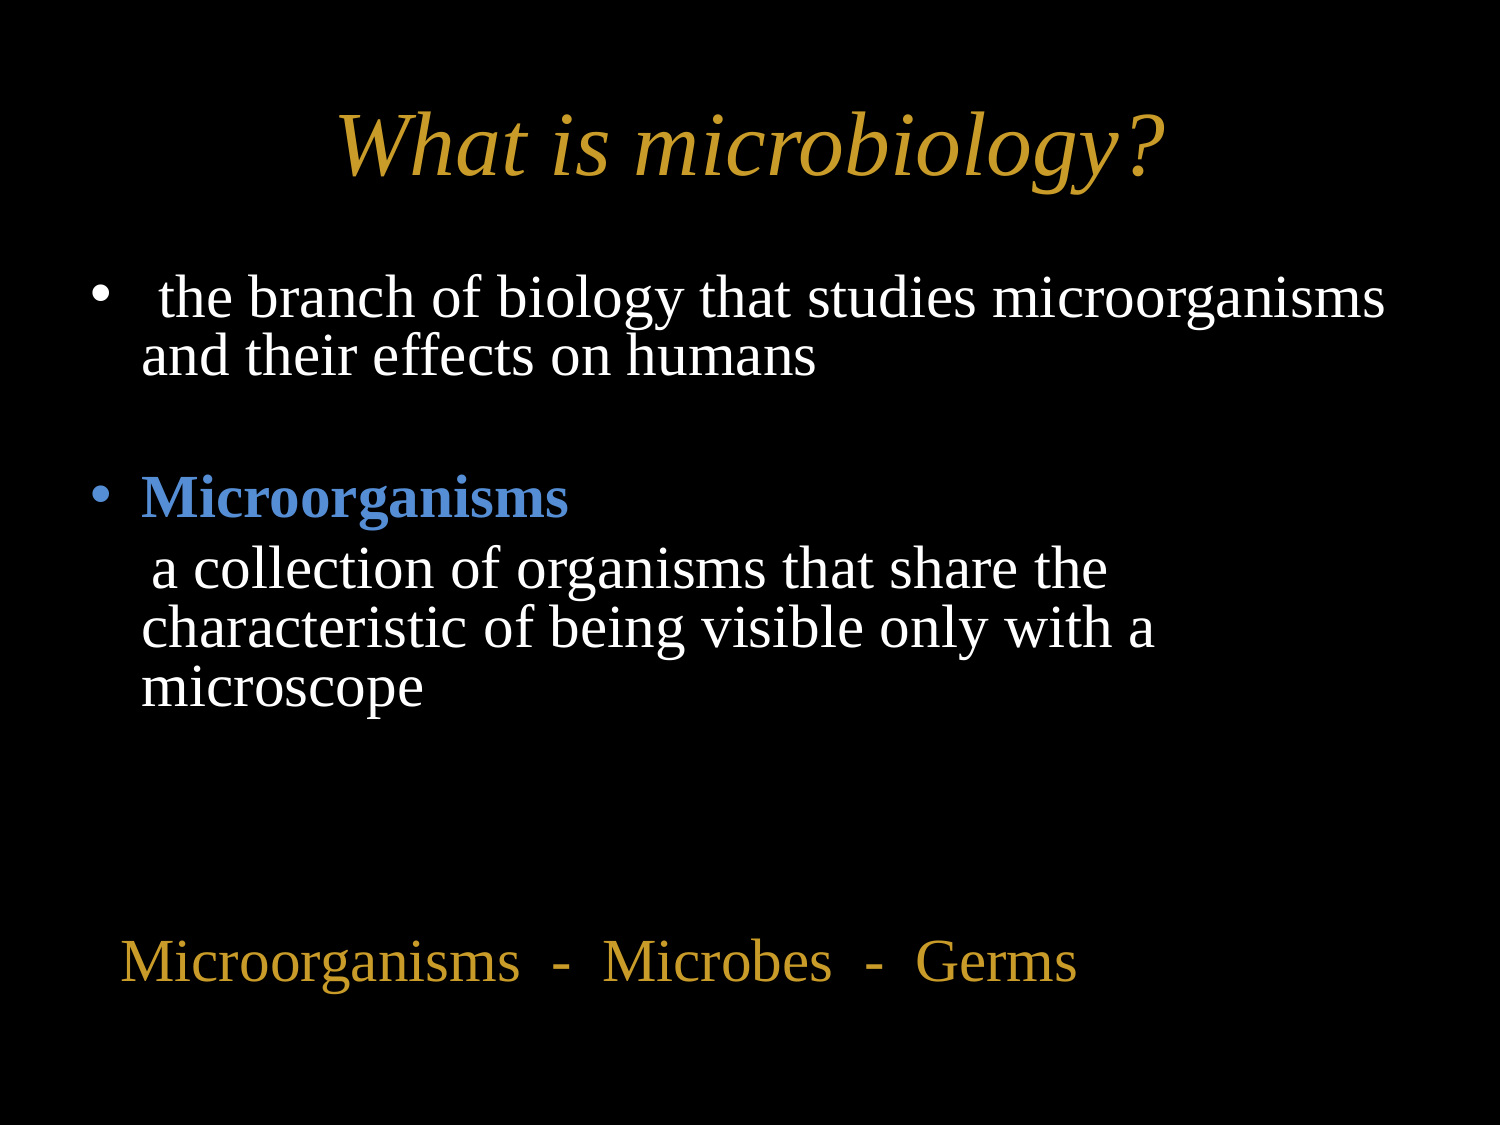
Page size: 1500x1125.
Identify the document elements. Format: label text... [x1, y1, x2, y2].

title What is microbiology? [75, 45, 1425, 233]
list the branch of biology that studies microorganisms and their effects on humans Microorganisms a collection of organisms that share the characteristic of being visible only with a microscope Microorganisms - Microbes - Germs [75, 262, 1425, 1005]
